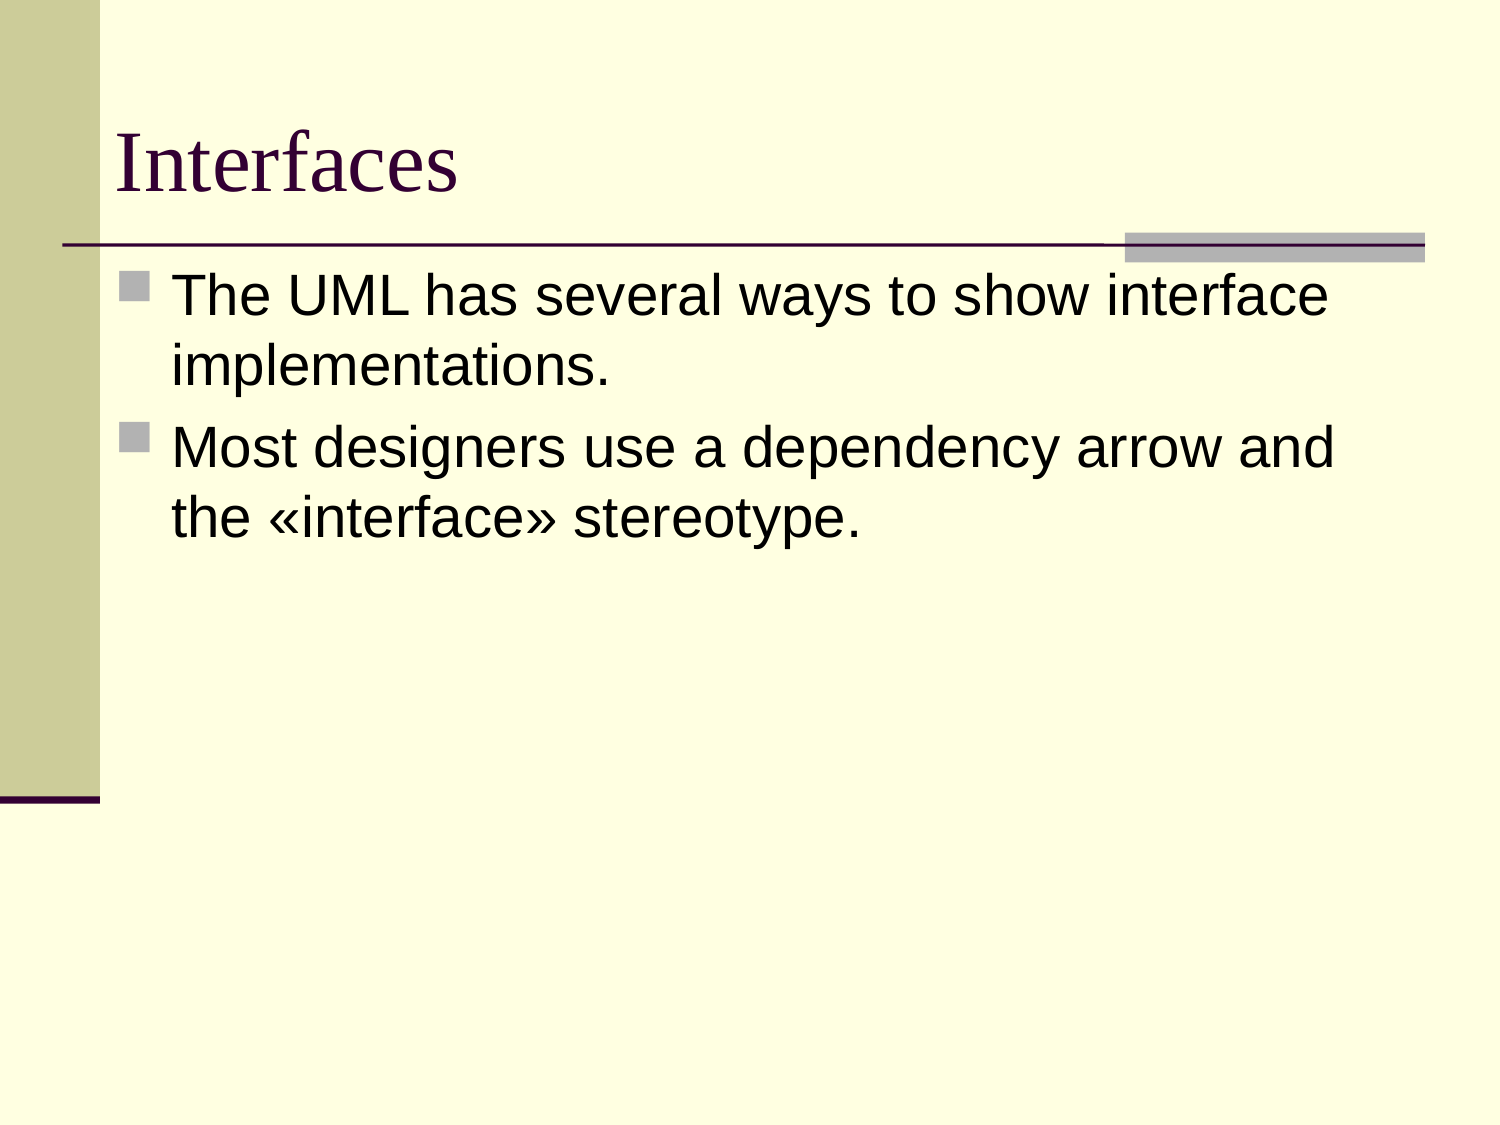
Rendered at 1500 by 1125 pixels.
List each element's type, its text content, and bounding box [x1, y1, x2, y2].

title Interfaces [99, 62, 1376, 249]
list The UML has several ways to show interface implementations. Most designers use a dependency arrow and the «interface» stereotype. [99, 249, 1376, 994]
